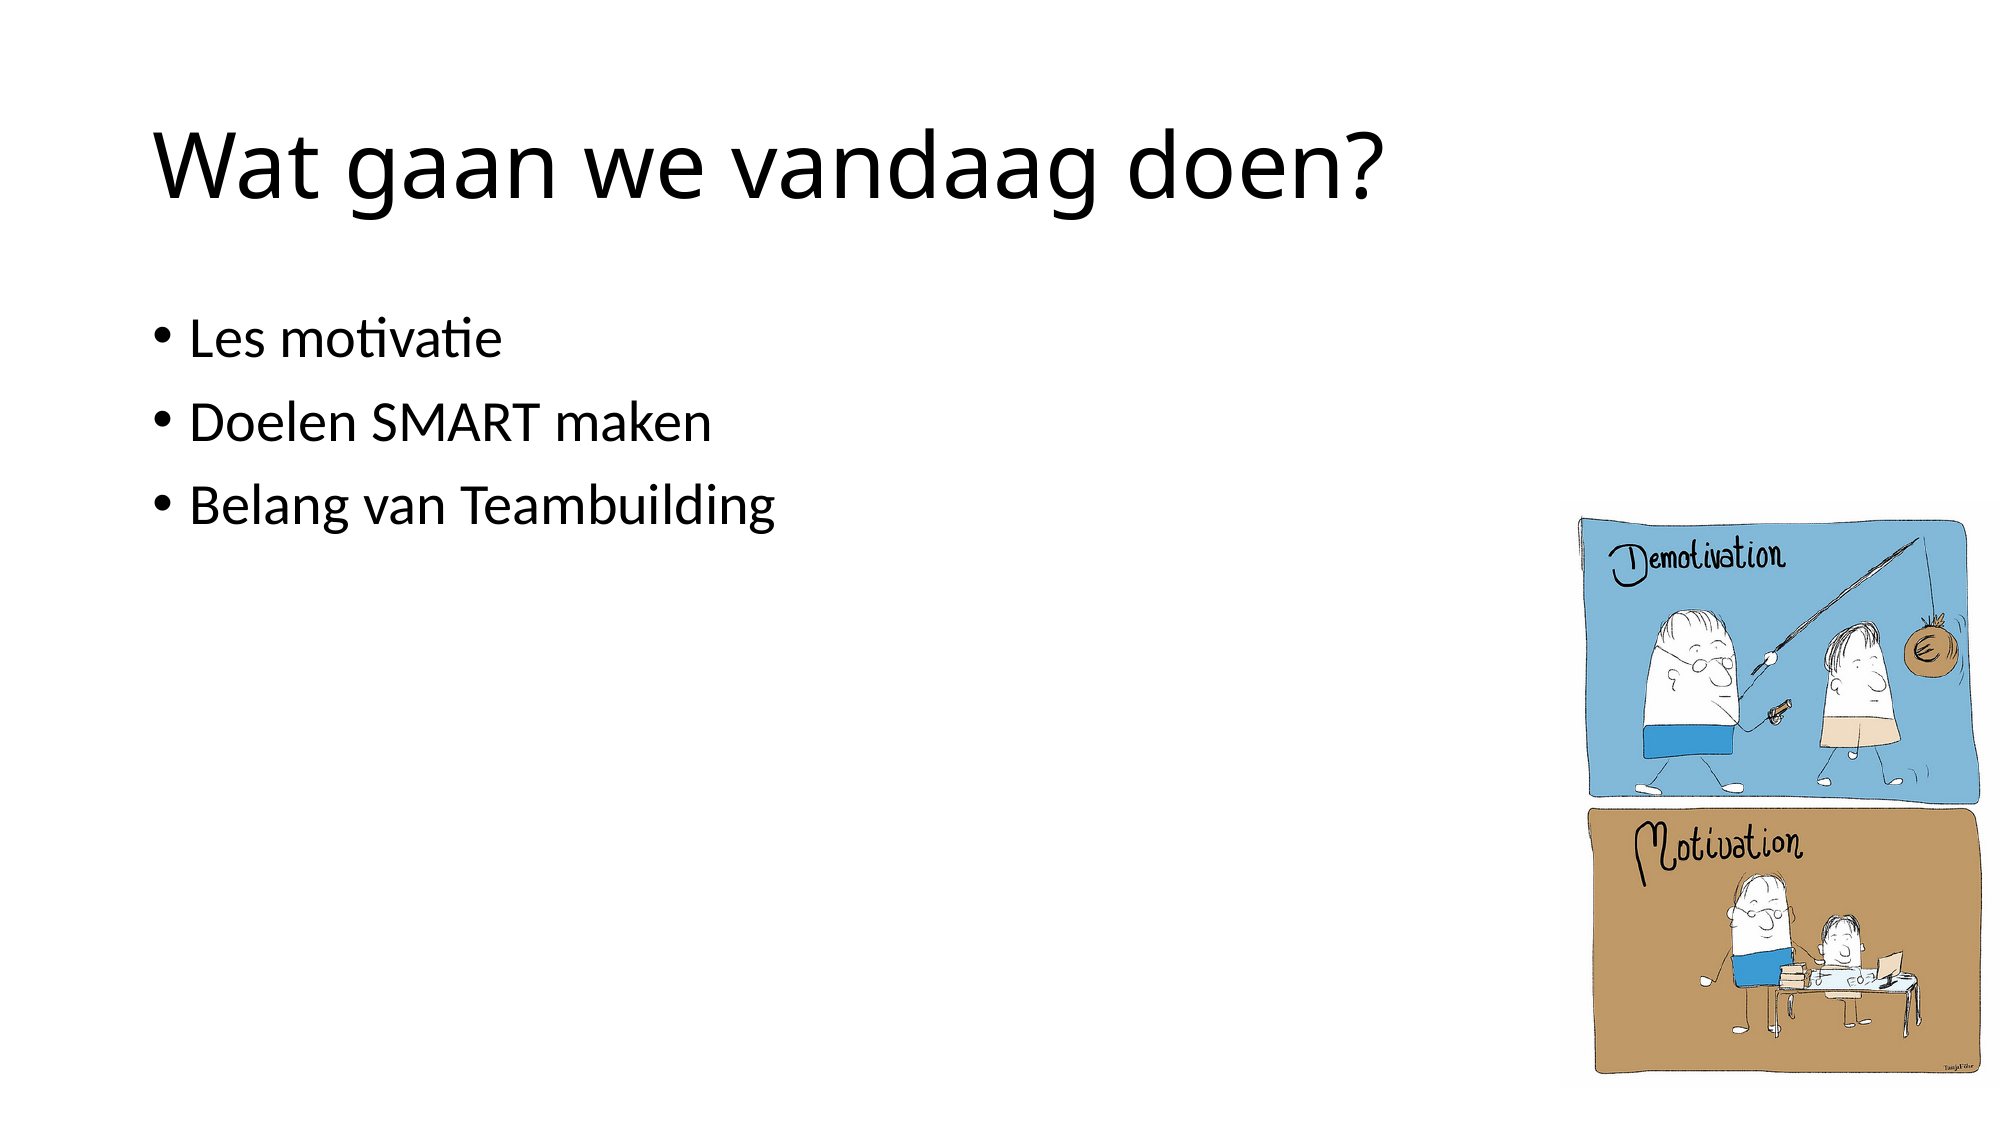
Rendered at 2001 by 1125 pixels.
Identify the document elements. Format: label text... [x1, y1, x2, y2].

picture [1560, 502, 2000, 1088]
list Les motivatie Doelen SMART maken Belang van Teambuilding [137, 299, 1863, 1014]
title Wat gaan we vandaag doen? [137, 59, 1863, 278]
